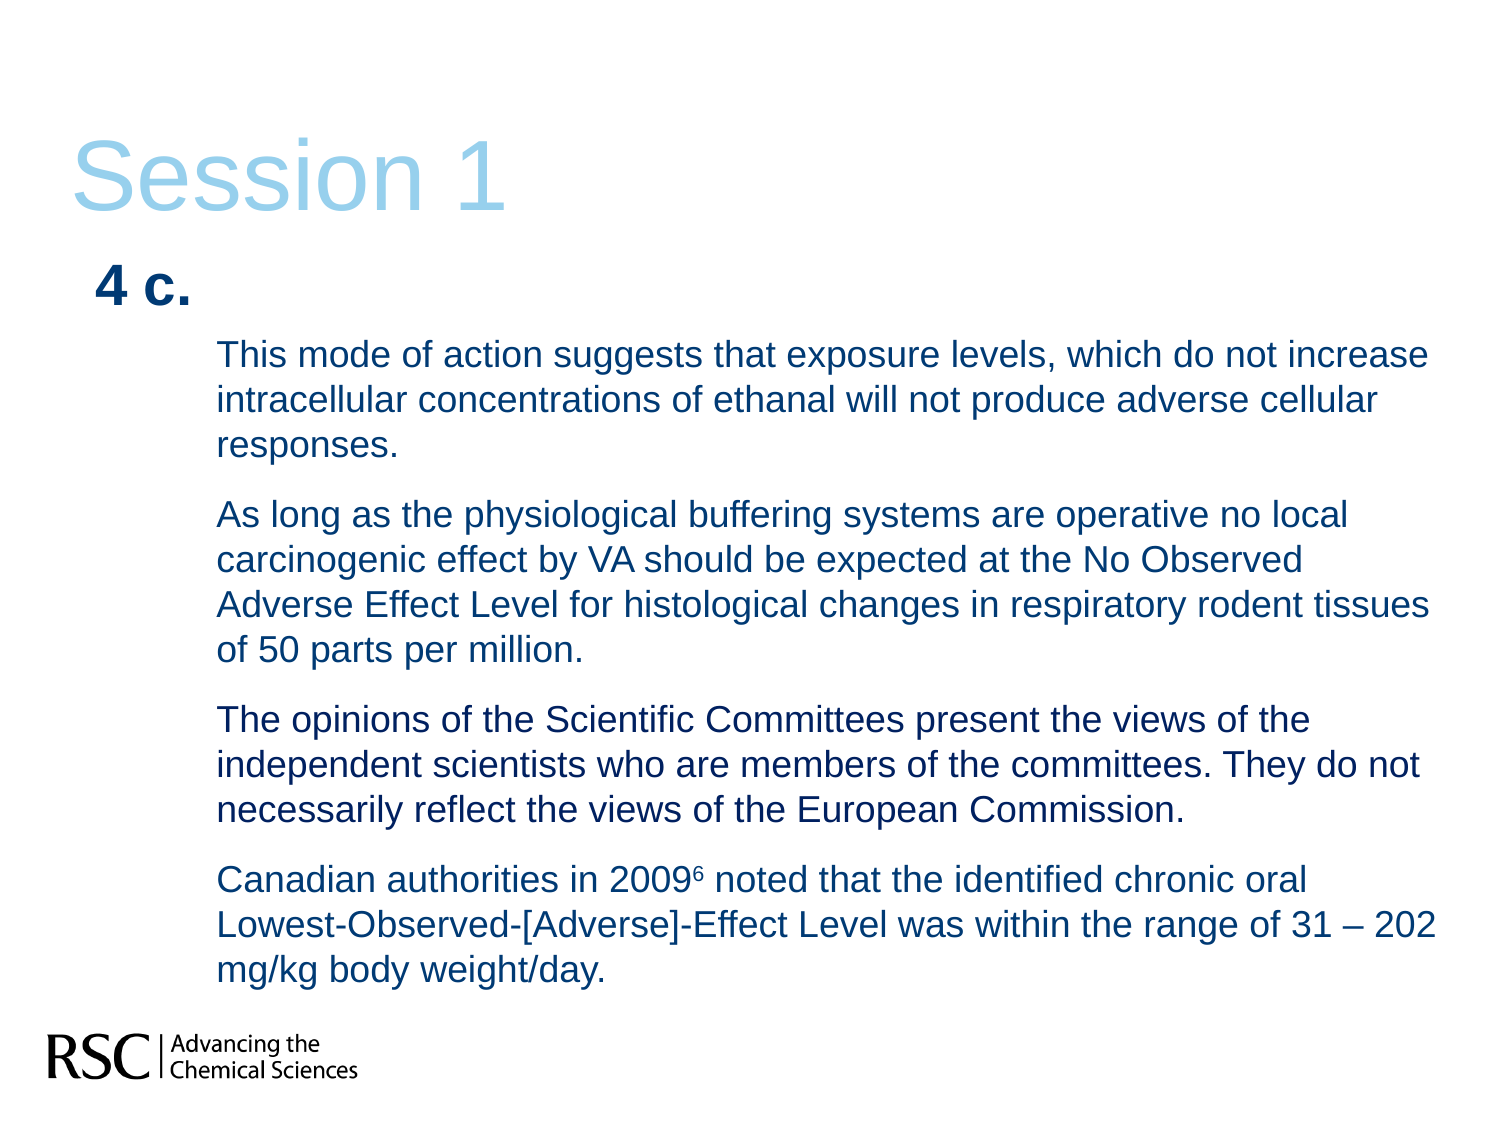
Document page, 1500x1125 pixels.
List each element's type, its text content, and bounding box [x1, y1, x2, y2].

subtitle 4 c. This mode of action suggests that exposure levels, which do not increase intracellular concentrations of ethanal will not produce adverse cellular responses. As long as the physiological buffering systems are operative no local carcinogenic effect by VA should be expected at the No Observed Adverse Effect Level for histological changes in respiratory rodent tissues of 50 parts per million. The opinions of the Scientific Committees present the views of the independent scientists who are members of the committees. They do not necessarily reflect the views of the European Commission. Canadian authorities in 20096 noted that the identified chronic oral Lowest-Observed-[Adverse]-Effect Level was within the range of 31 – 202 mg/kg body weight/day. [79, 225, 1463, 1006]
title Session 1 [55, 49, 1438, 238]
